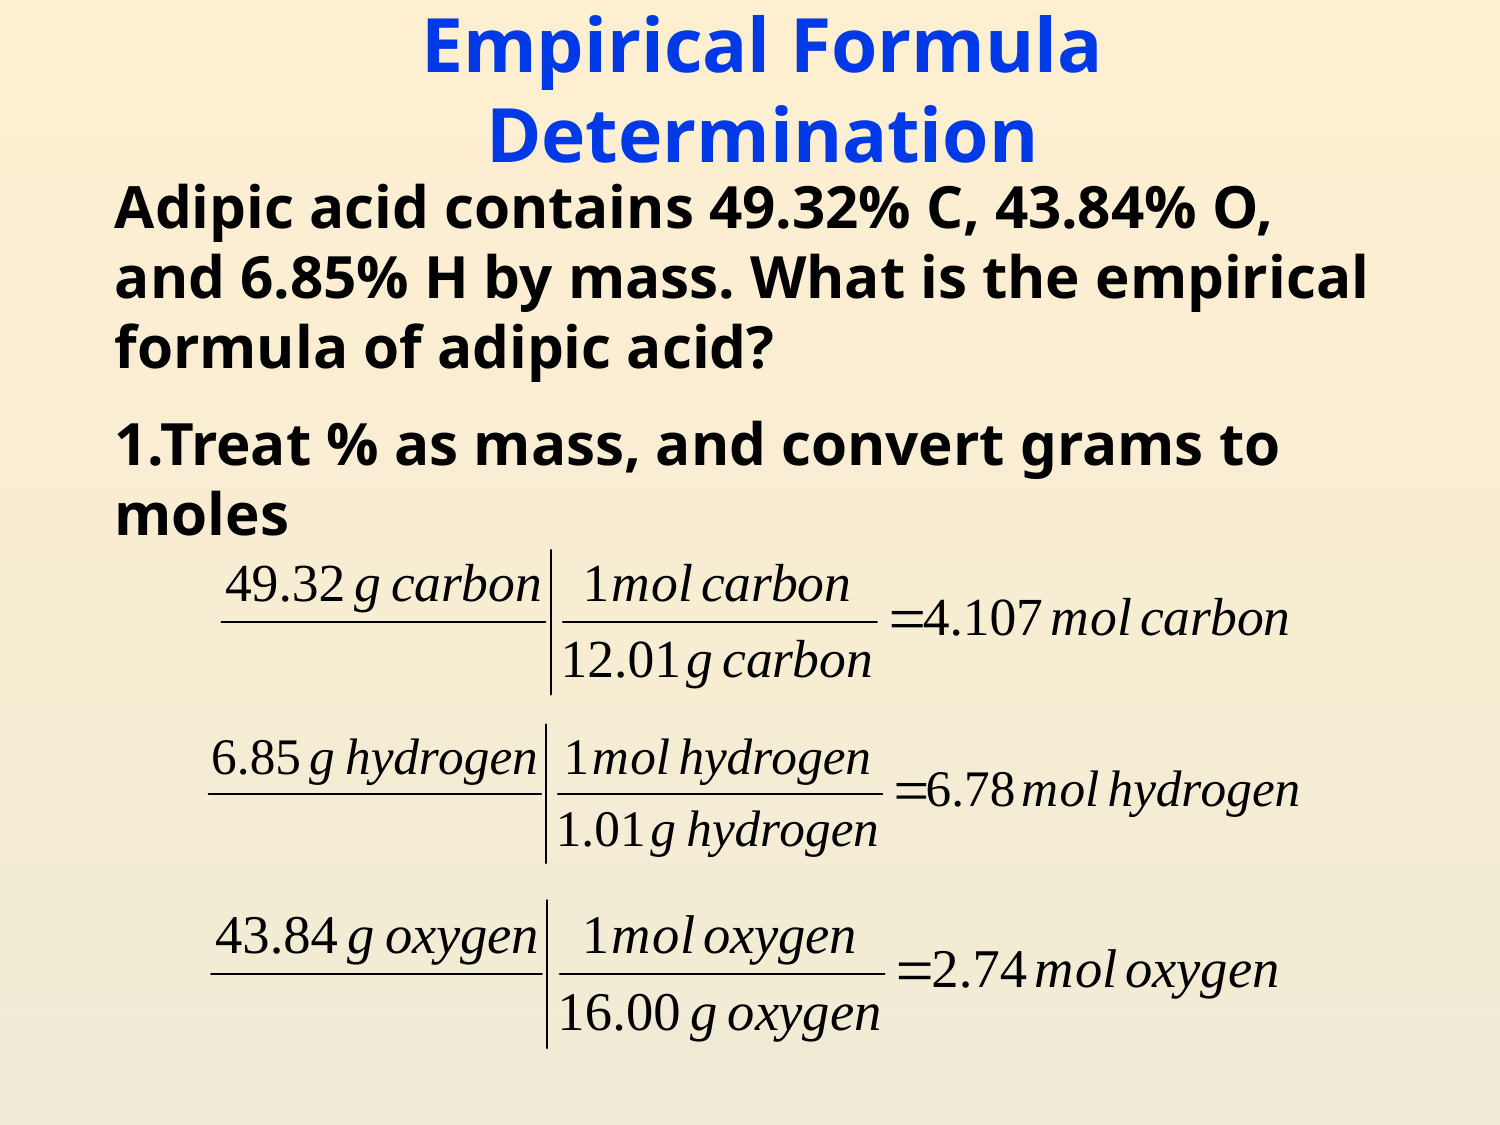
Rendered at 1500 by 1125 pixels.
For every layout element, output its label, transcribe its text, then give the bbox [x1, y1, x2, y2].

title Empirical Formula Determination [124, 37, 1401, 138]
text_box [199, 712, 1313, 876]
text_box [212, 537, 1301, 708]
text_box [201, 887, 1288, 1061]
text_box Adipic acid contains 49.32% C, 43.84% O, and 6.85% H by mass. What is the empirical formula of adipic acid? [99, 162, 1403, 388]
text_box 1.Treat % as mass, and convert grams to moles [99, 399, 1325, 555]
